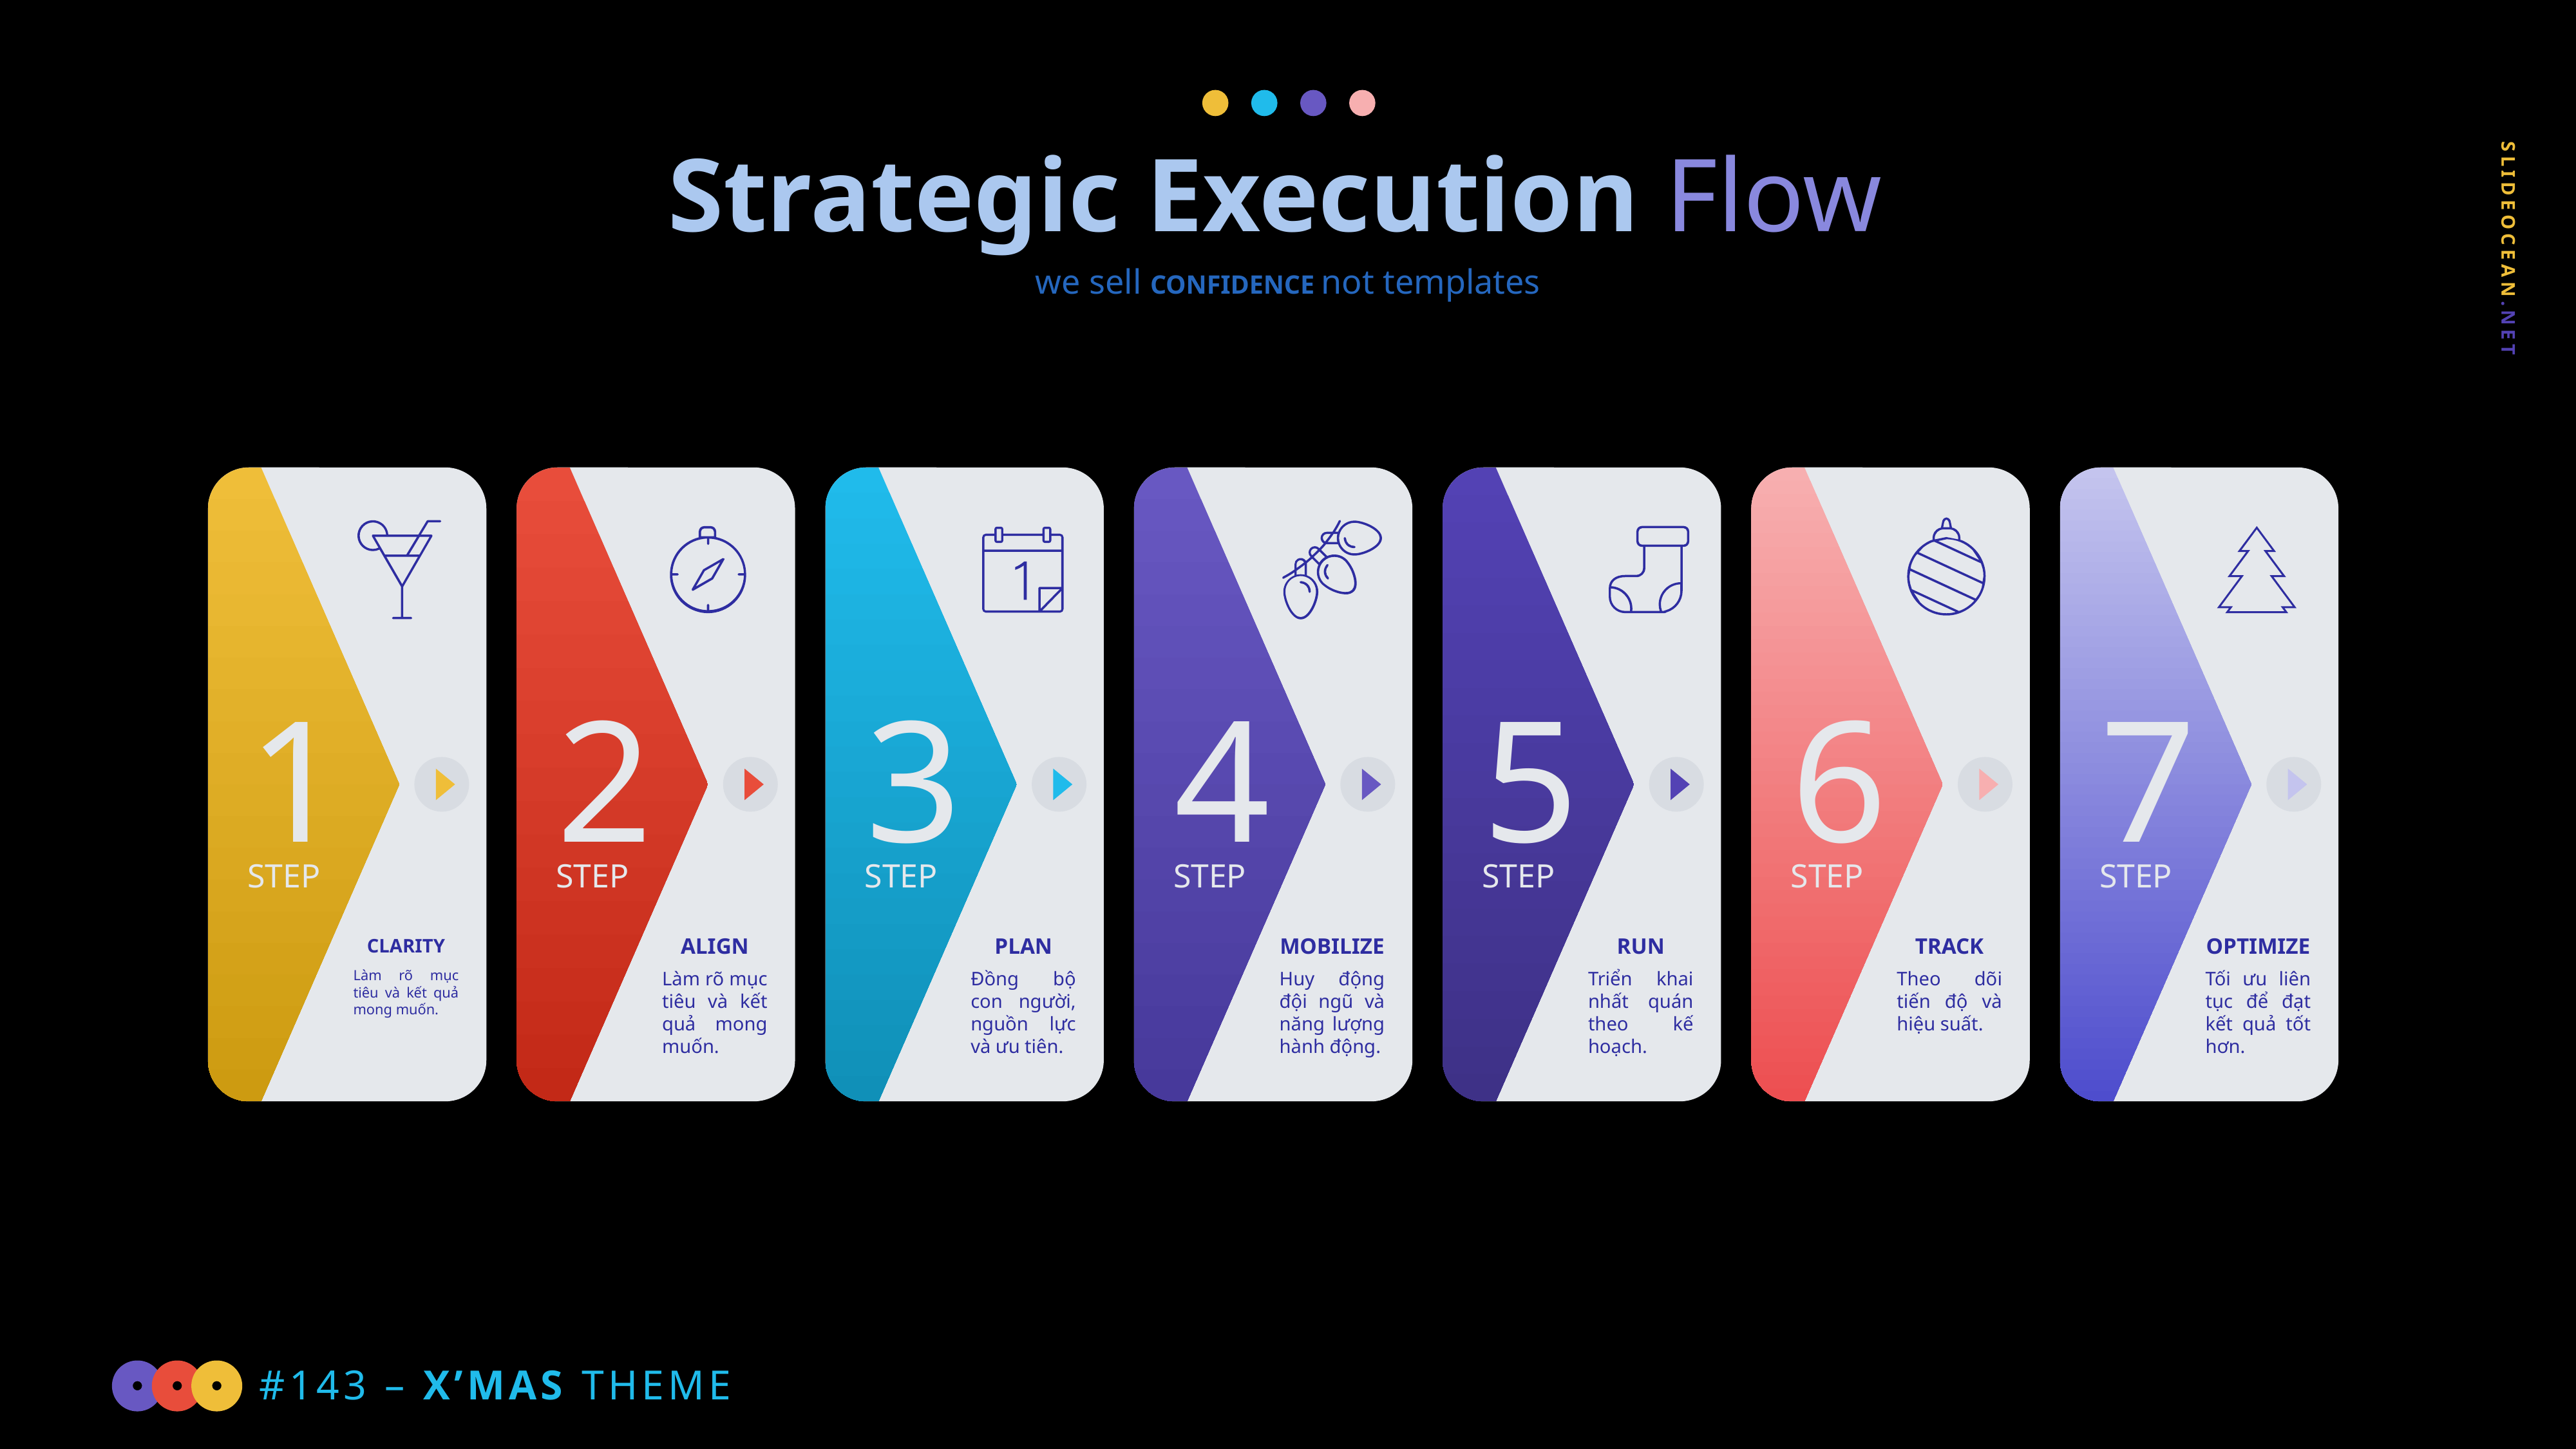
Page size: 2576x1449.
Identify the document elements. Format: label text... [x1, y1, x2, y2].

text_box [2177, 927, 2339, 1063]
text_box [1634, 526, 1690, 614]
text_box [1299, 89, 1328, 117]
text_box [634, 927, 796, 1063]
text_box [1649, 756, 1705, 812]
text_box [2252, 526, 2297, 614]
text_box [1326, 520, 1382, 556]
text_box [207, 467, 400, 1102]
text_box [1750, 467, 1944, 1102]
text_box [400, 520, 442, 620]
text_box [1442, 467, 1634, 1102]
text_box [708, 526, 746, 614]
text_box [242, 466, 488, 929]
text_box [1786, 466, 2031, 1103]
text_box Strategic Execution Flow [658, 126, 1918, 257]
text_box [1944, 517, 1986, 616]
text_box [1868, 927, 2031, 1041]
text_box [1250, 89, 1279, 117]
text_box #143 – X’MAS THEME [259, 1359, 1142, 1408]
text_box [243, 1023, 488, 1103]
text_box [551, 466, 797, 1063]
text_box [2094, 466, 2340, 1103]
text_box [1340, 756, 1396, 812]
text_box [1477, 466, 1723, 1103]
text_box [1348, 89, 1377, 117]
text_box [1957, 756, 2013, 812]
text_box [1018, 526, 1064, 613]
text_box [2266, 756, 2322, 812]
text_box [723, 756, 779, 812]
text_box we sell CONFIDENCE not templates [1026, 255, 1550, 306]
text_box [1326, 554, 1357, 594]
text_box [860, 466, 1105, 1103]
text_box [516, 467, 708, 1102]
text_box [551, 1063, 796, 1103]
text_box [1133, 467, 1326, 1102]
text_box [825, 467, 1018, 1102]
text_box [1251, 927, 1413, 1063]
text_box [942, 927, 1104, 1063]
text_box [1560, 927, 1721, 1063]
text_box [325, 929, 488, 1023]
text_box [1201, 89, 1230, 117]
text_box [2060, 467, 2252, 1102]
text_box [413, 756, 469, 812]
text_box [1168, 466, 1414, 1103]
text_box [1031, 756, 1087, 812]
